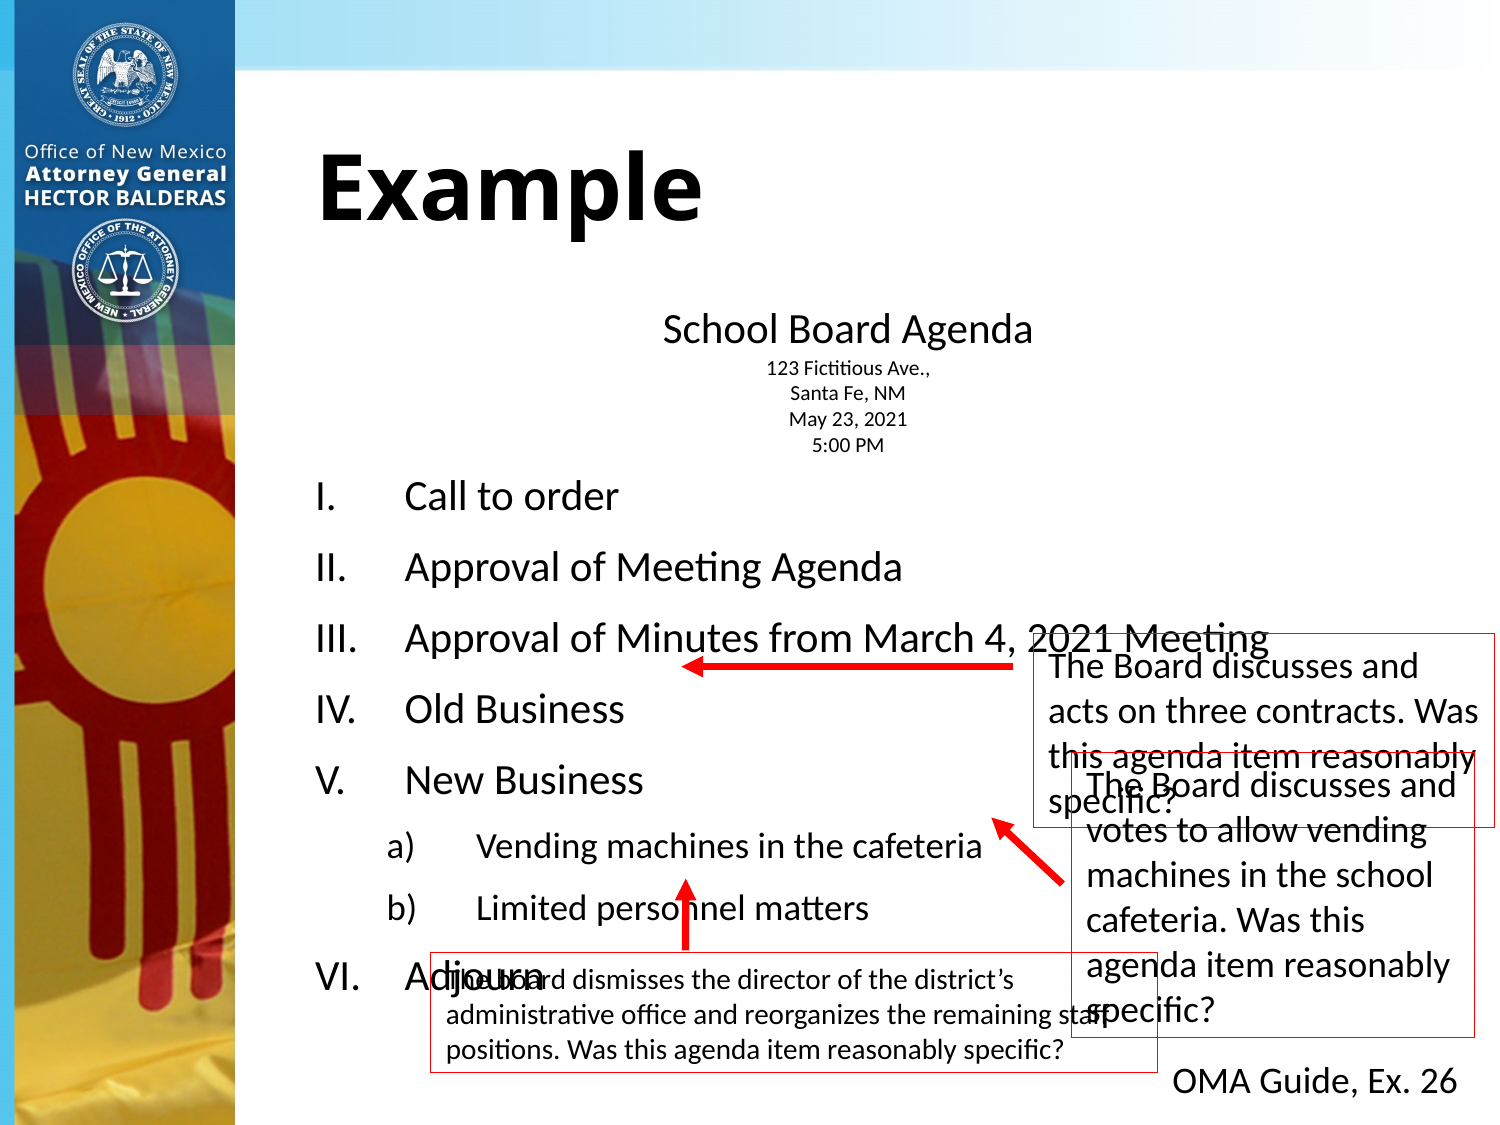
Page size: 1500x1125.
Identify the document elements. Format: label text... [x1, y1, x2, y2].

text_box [991, 817, 1063, 885]
text_box OMA Guide, Ex. 26 [1157, 1048, 1475, 1109]
list School Board Agenda 123 Fictitious Ave., Santa Fe, NM May 23, 2021 5:00 PM Call to order Approval of Meeting Agenda Approval of Minutes from March 4, 2021 Meeting Old Business New Business Vending machines in the cafeteria Limited personnel matters Adjourn [300, 299, 1397, 1014]
picture [0, 0, 1500, 1125]
text_box The Board discusses and votes to allow vending machines in the school cafeteria. Was this agenda item reasonably specific? [1071, 752, 1475, 1038]
text_box The Board discusses and acts on three contracts. Was this agenda item reasonably specific? [1033, 633, 1495, 828]
text_box The board dismisses the director of the district’s administrative office and reorganizes the remaining staff positions. Was this agenda item reasonably specific? [430, 952, 1158, 1073]
title Example [300, 82, 1397, 299]
